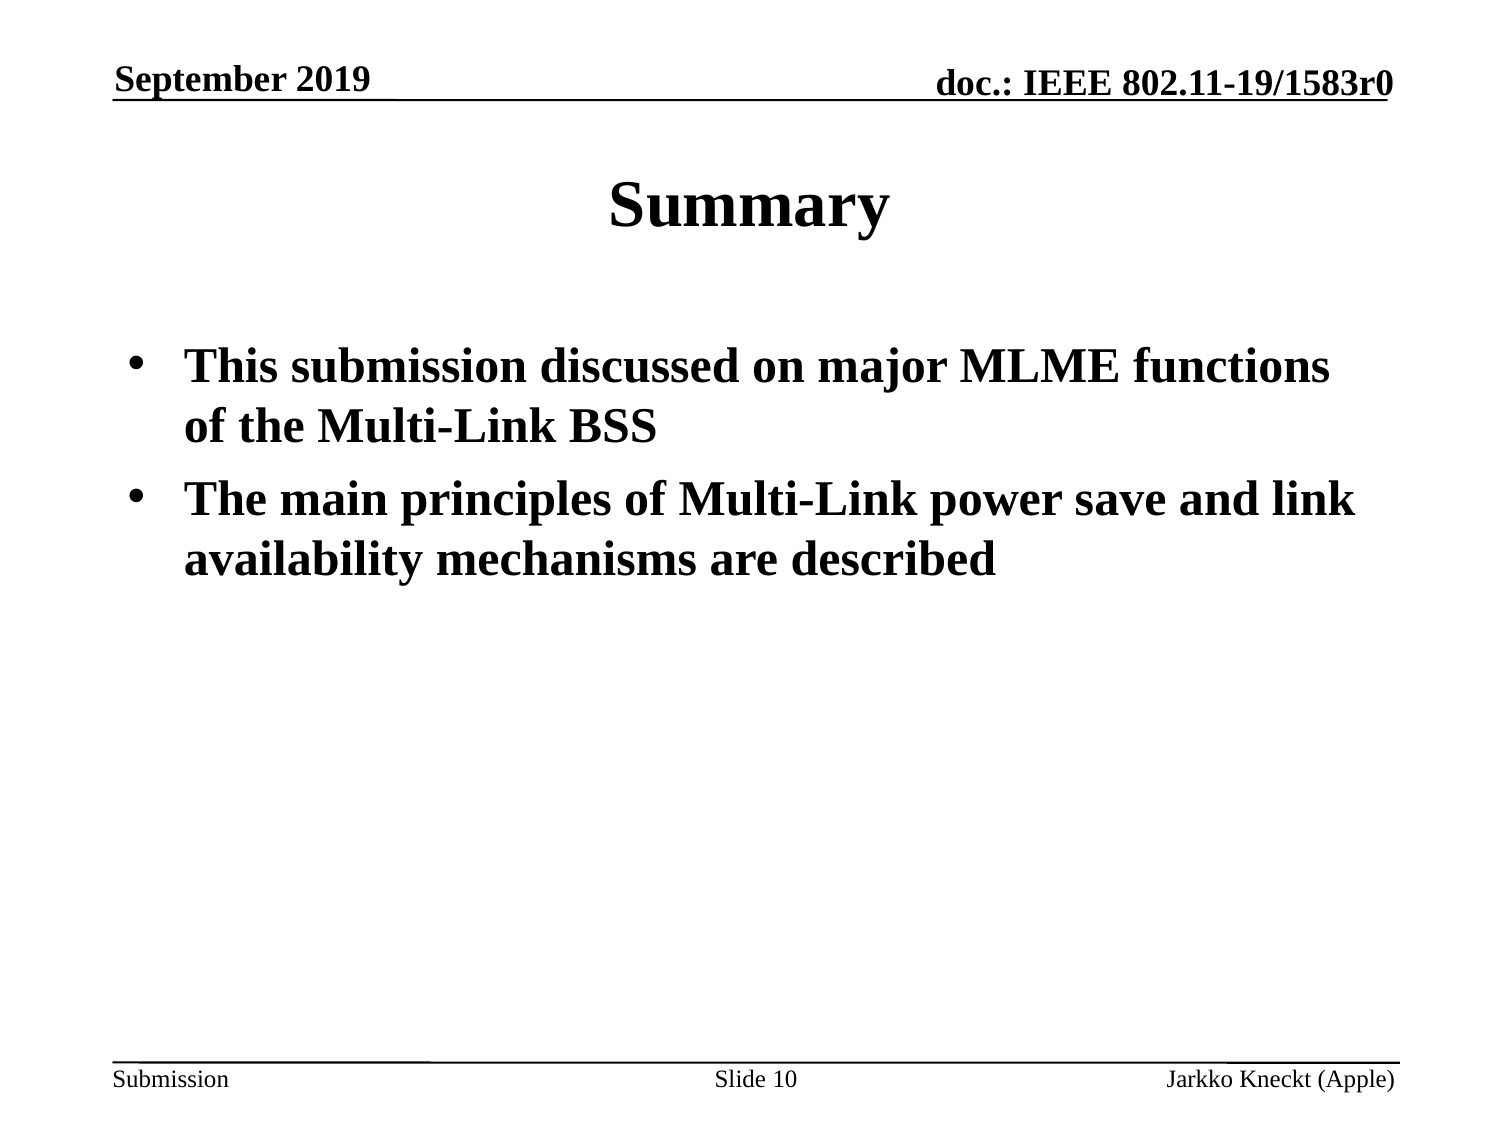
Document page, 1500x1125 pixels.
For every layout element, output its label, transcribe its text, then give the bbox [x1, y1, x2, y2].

slide_number Slide 10 [712, 1061, 800, 1123]
title Summary [112, 112, 1388, 288]
footer Jarkko Kneckt (Apple) [878, 1061, 1402, 1093]
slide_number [114, 54, 423, 100]
list This submission discussed on major MLME functions of the Multi-Link BSS The main principles of Multi-Link power save and link availability mechanisms are described [112, 324, 1388, 1000]
